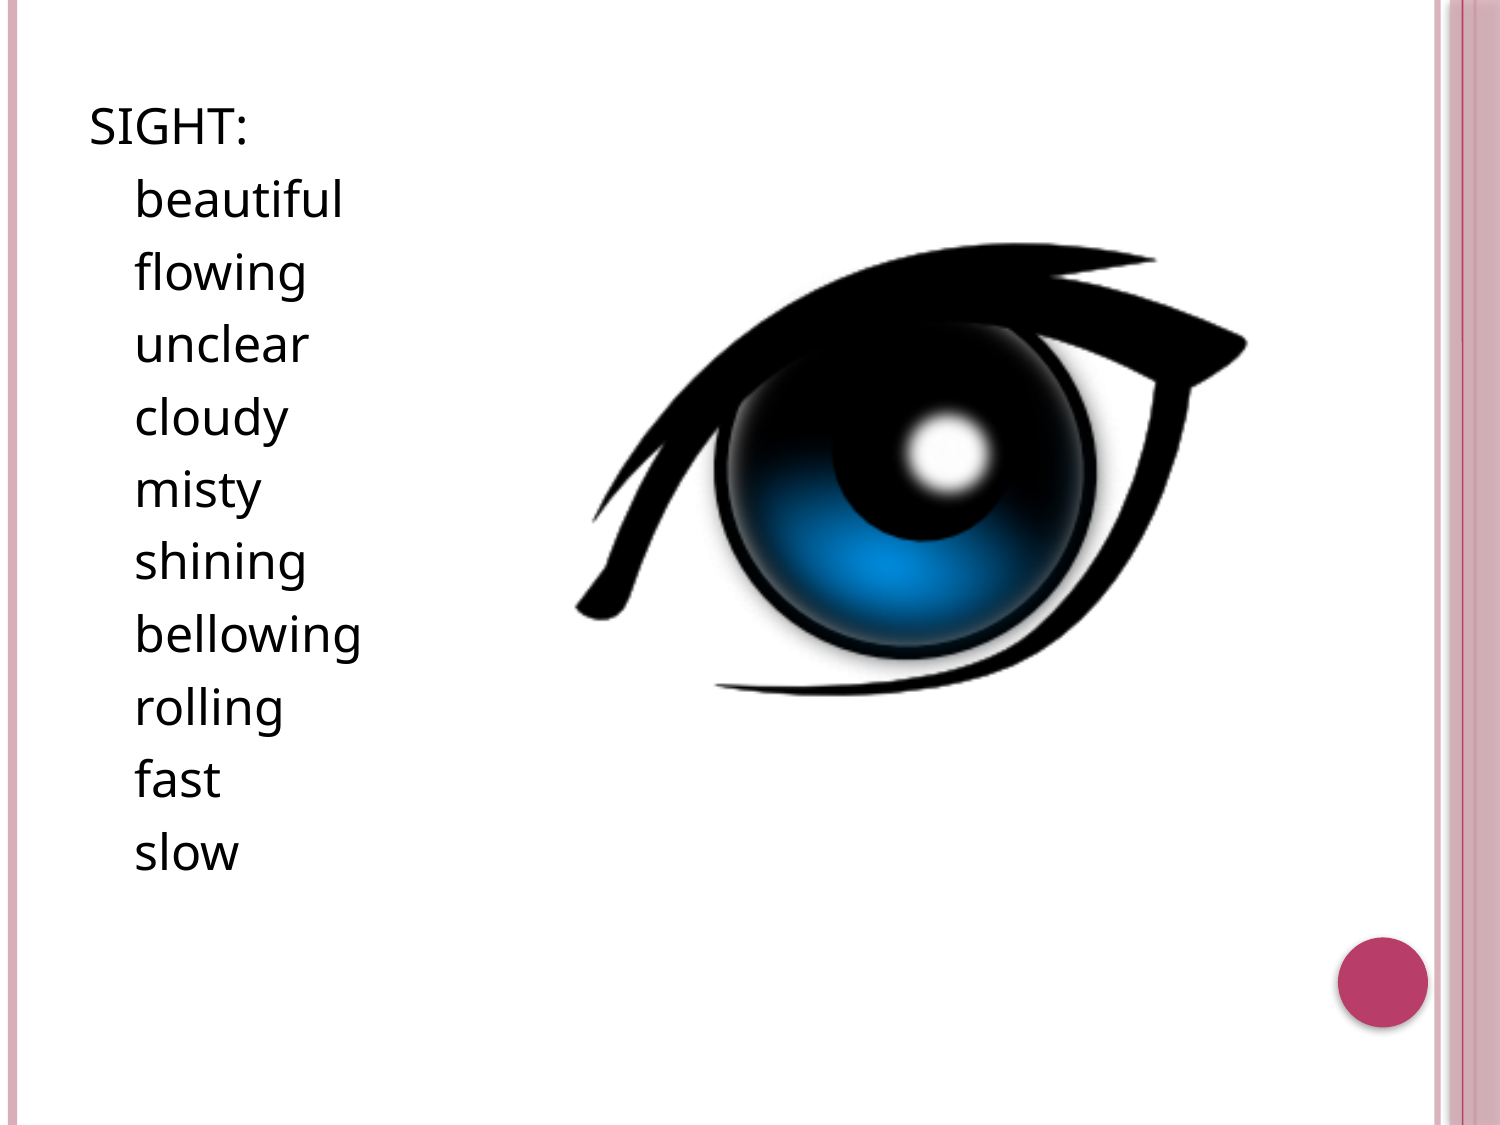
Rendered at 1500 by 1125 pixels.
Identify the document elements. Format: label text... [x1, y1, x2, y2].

list SIGHT: beautiful flowing unclear cloudy misty shining bellowing rolling fast slow [75, 87, 1300, 1062]
picture [549, 111, 1281, 843]
